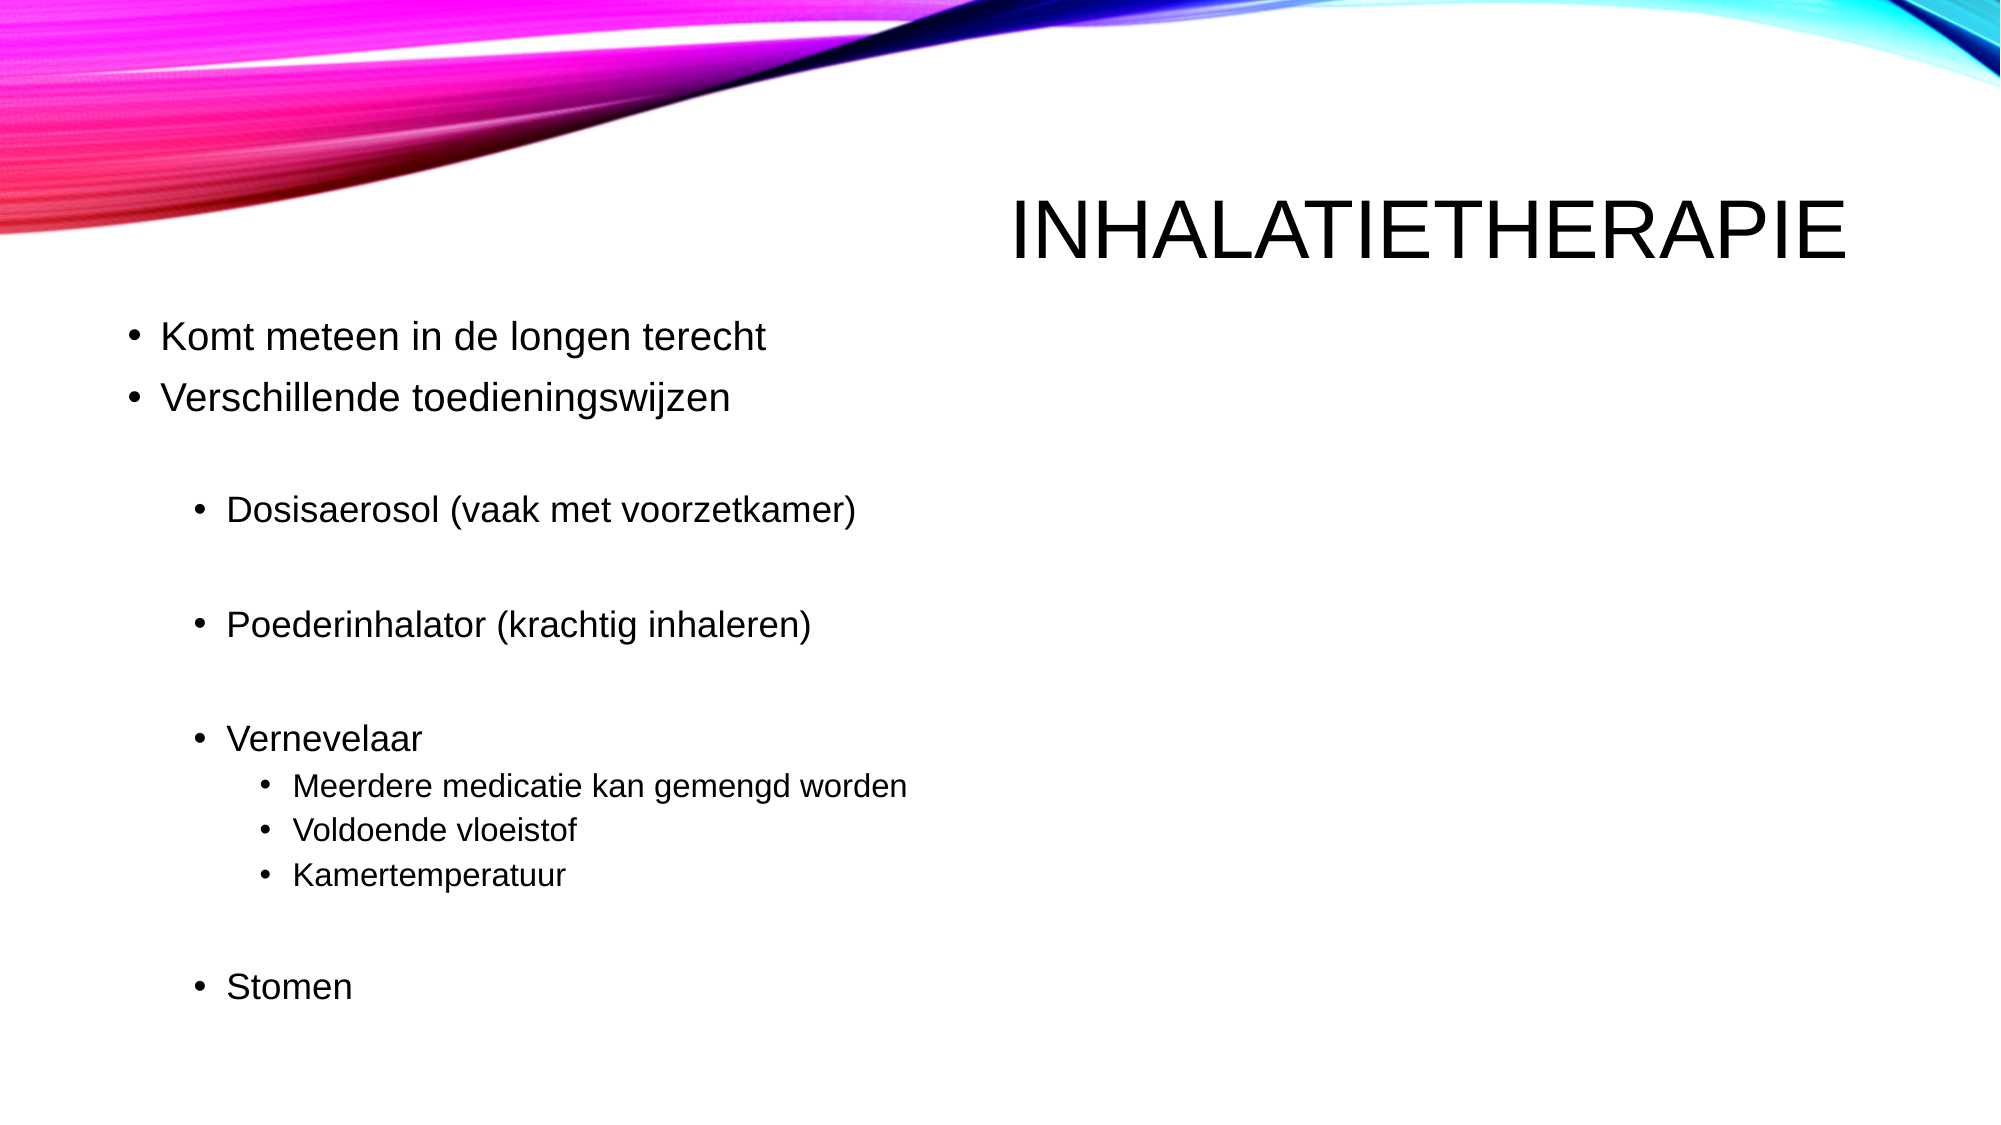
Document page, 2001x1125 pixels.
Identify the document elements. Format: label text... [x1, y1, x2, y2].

picture [0, 0, 2000, 237]
picture [1890, 0, 2000, 75]
title Inhalatietherapie [474, 125, 1888, 307]
picture [1910, 0, 2000, 45]
list Komt meteen in de longen terecht Verschillende toedieningswijzen Dosisaerosol (vaak met voorzetkamer) Poederinhalator (krachtig inhaleren) Vernevelaar Meerdere medicatie kan gemengd worden Voldoende vloeistof Kamertemperatuur Stomen [112, 307, 1888, 1021]
